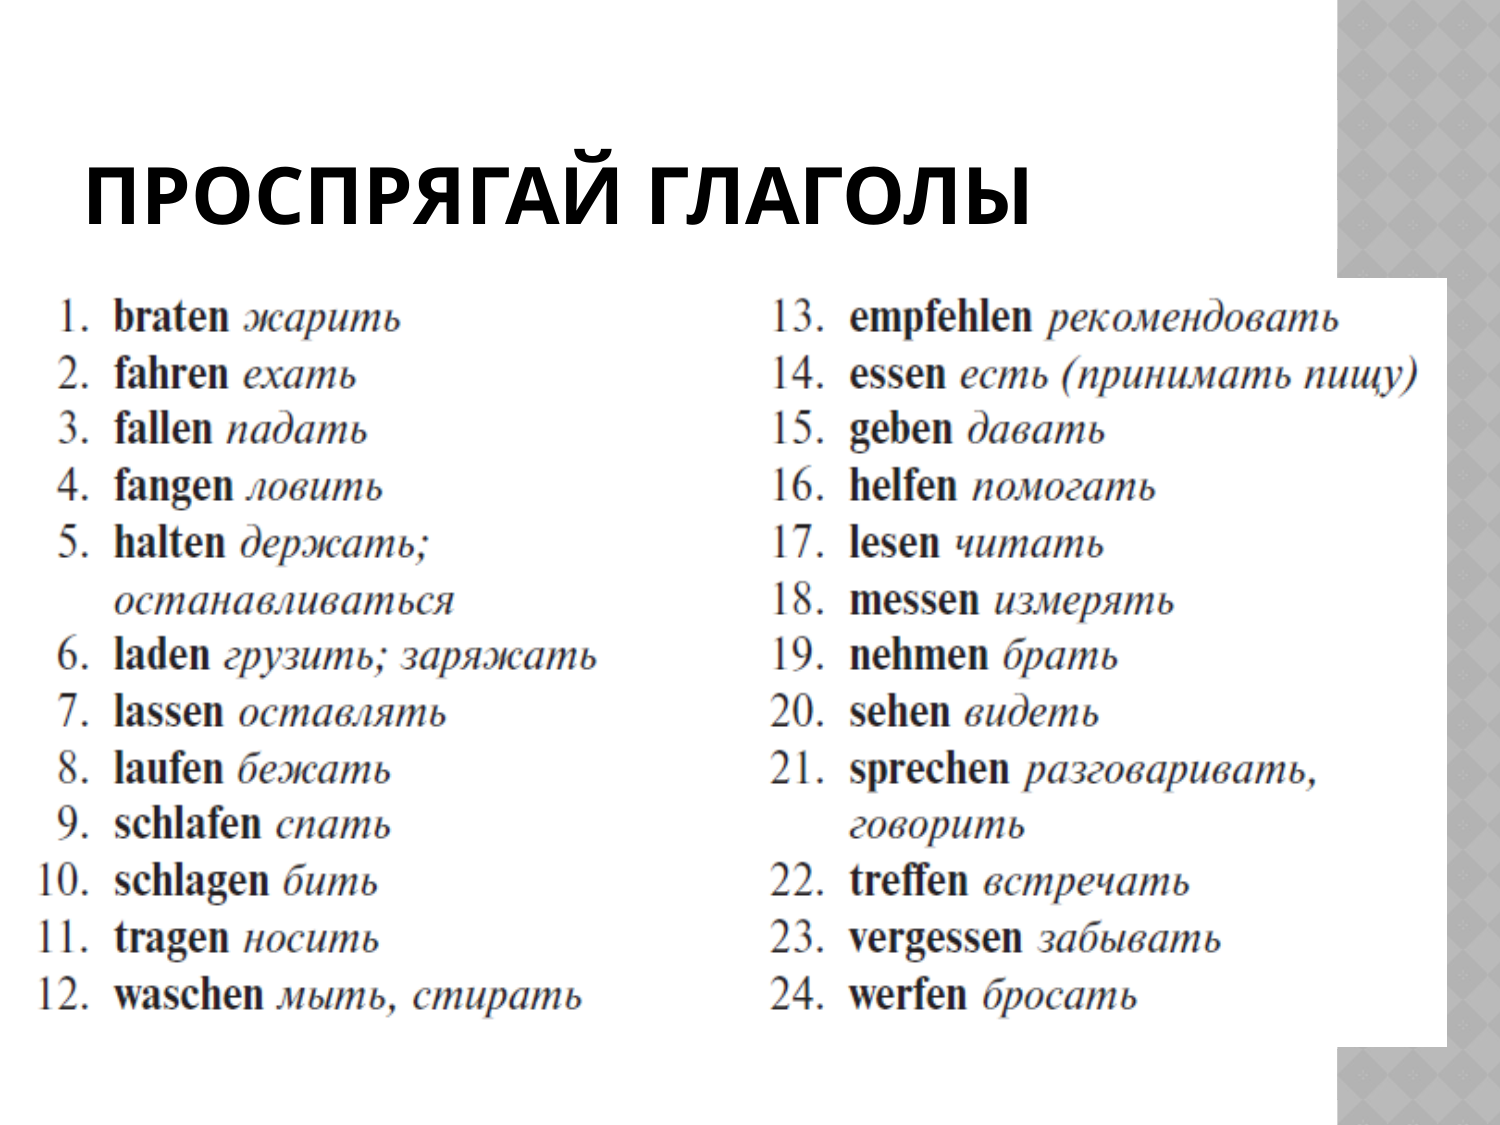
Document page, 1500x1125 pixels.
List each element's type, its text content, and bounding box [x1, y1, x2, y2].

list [0, 278, 1448, 1048]
title Проспрягай глаголы [75, 52, 1263, 240]
